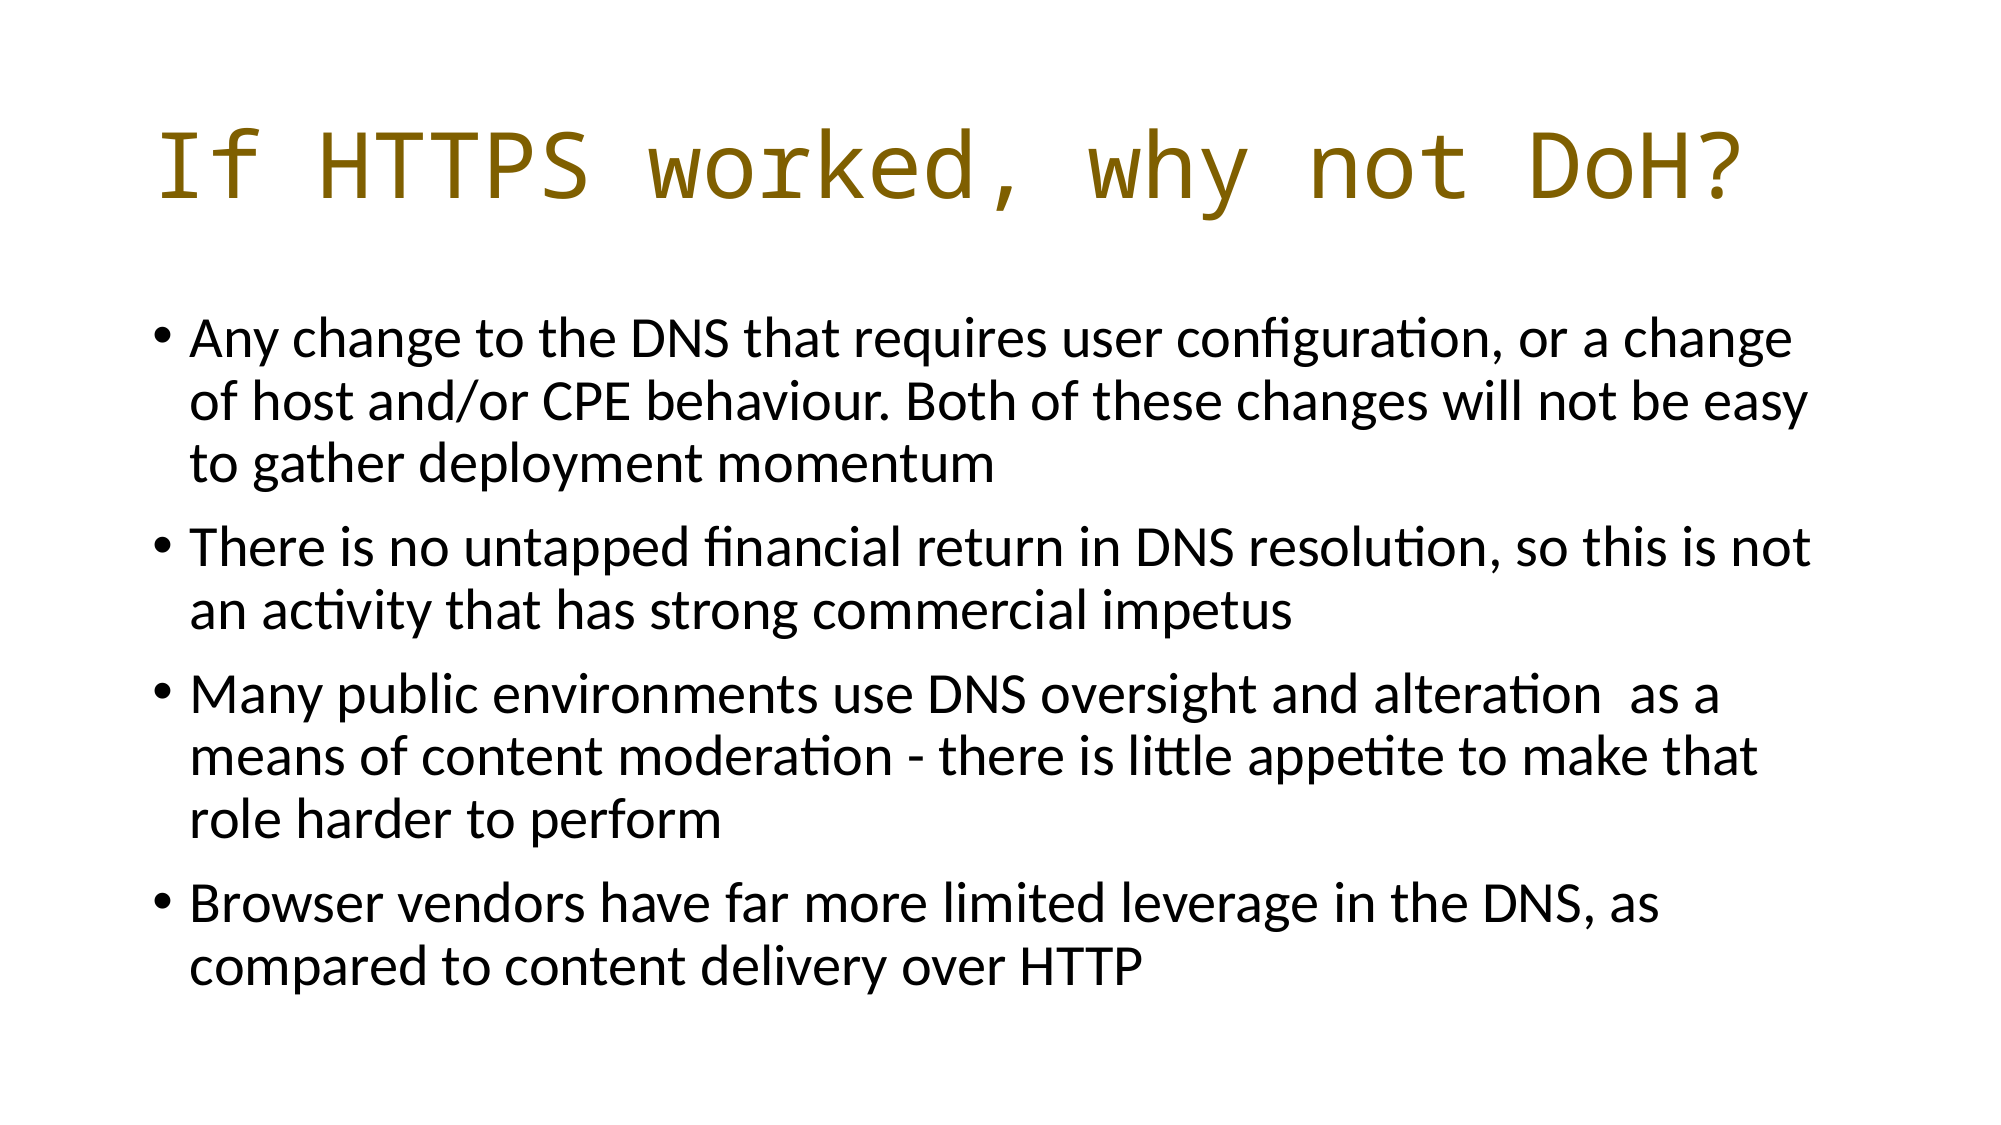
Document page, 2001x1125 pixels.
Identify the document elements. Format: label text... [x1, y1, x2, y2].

list Any change to the DNS that requires user configuration, or a change of host and/or CPE behaviour. Both of these changes will not be easy to gather deployment momentum There is no untapped financial return in DNS resolution, so this is not an activity that has strong commercial impetus Many public environments use DNS oversight and alteration as a means of content moderation - there is little appetite to make that role harder to perform Browser vendors have far more limited leverage in the DNS, as compared to content delivery over HTTP [137, 299, 1863, 1014]
title If HTTPS worked, why not DoH? [137, 59, 1863, 278]
